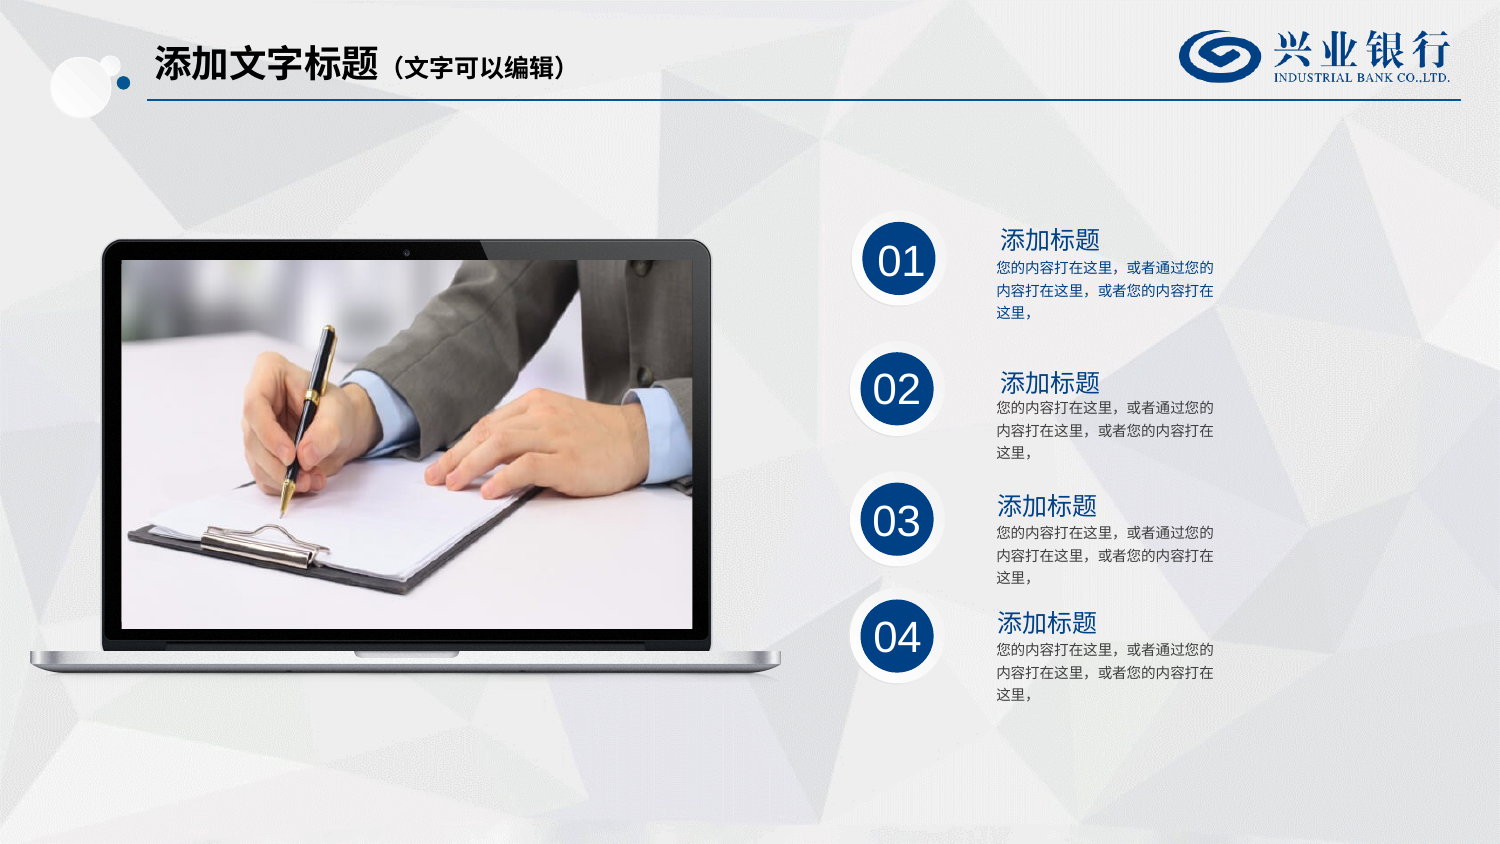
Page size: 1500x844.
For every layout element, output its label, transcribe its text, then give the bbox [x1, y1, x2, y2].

picture [0, 0, 1500, 844]
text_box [29, 238, 781, 695]
text_box 添加文字标题（文字可以编辑） [142, 34, 719, 91]
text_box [848, 340, 946, 438]
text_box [848, 470, 946, 568]
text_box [981, 591, 1240, 713]
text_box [981, 208, 1240, 331]
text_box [981, 352, 1240, 471]
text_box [981, 475, 1240, 591]
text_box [850, 209, 948, 307]
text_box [848, 587, 946, 685]
